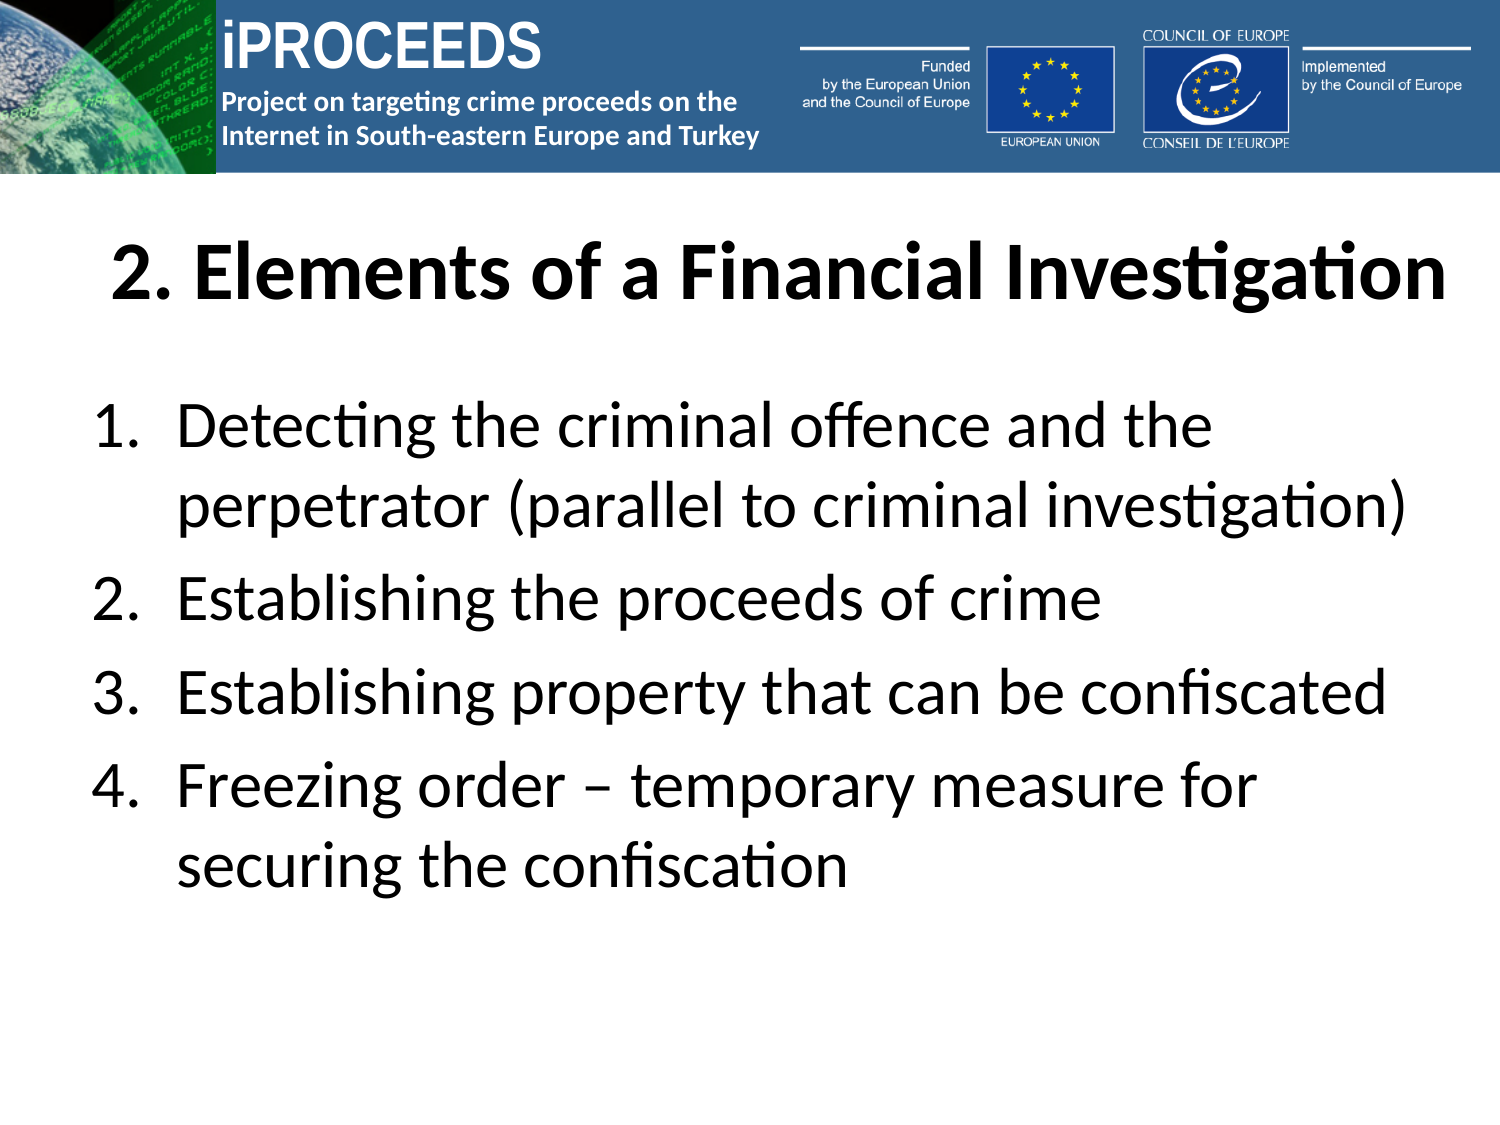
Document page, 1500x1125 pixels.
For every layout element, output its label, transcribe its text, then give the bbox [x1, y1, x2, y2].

picture [800, 30, 1471, 148]
title 2. Elements of a Financial Investigation [76, 172, 1483, 361]
list Detecting the criminal offence and the perpetrator (parallel to criminal investigation) Establishing the proceeds of crime Establishing property that can be confiscated Freezing order – temporary measure for securing the confiscation [76, 373, 1427, 1017]
picture [0, 0, 216, 174]
